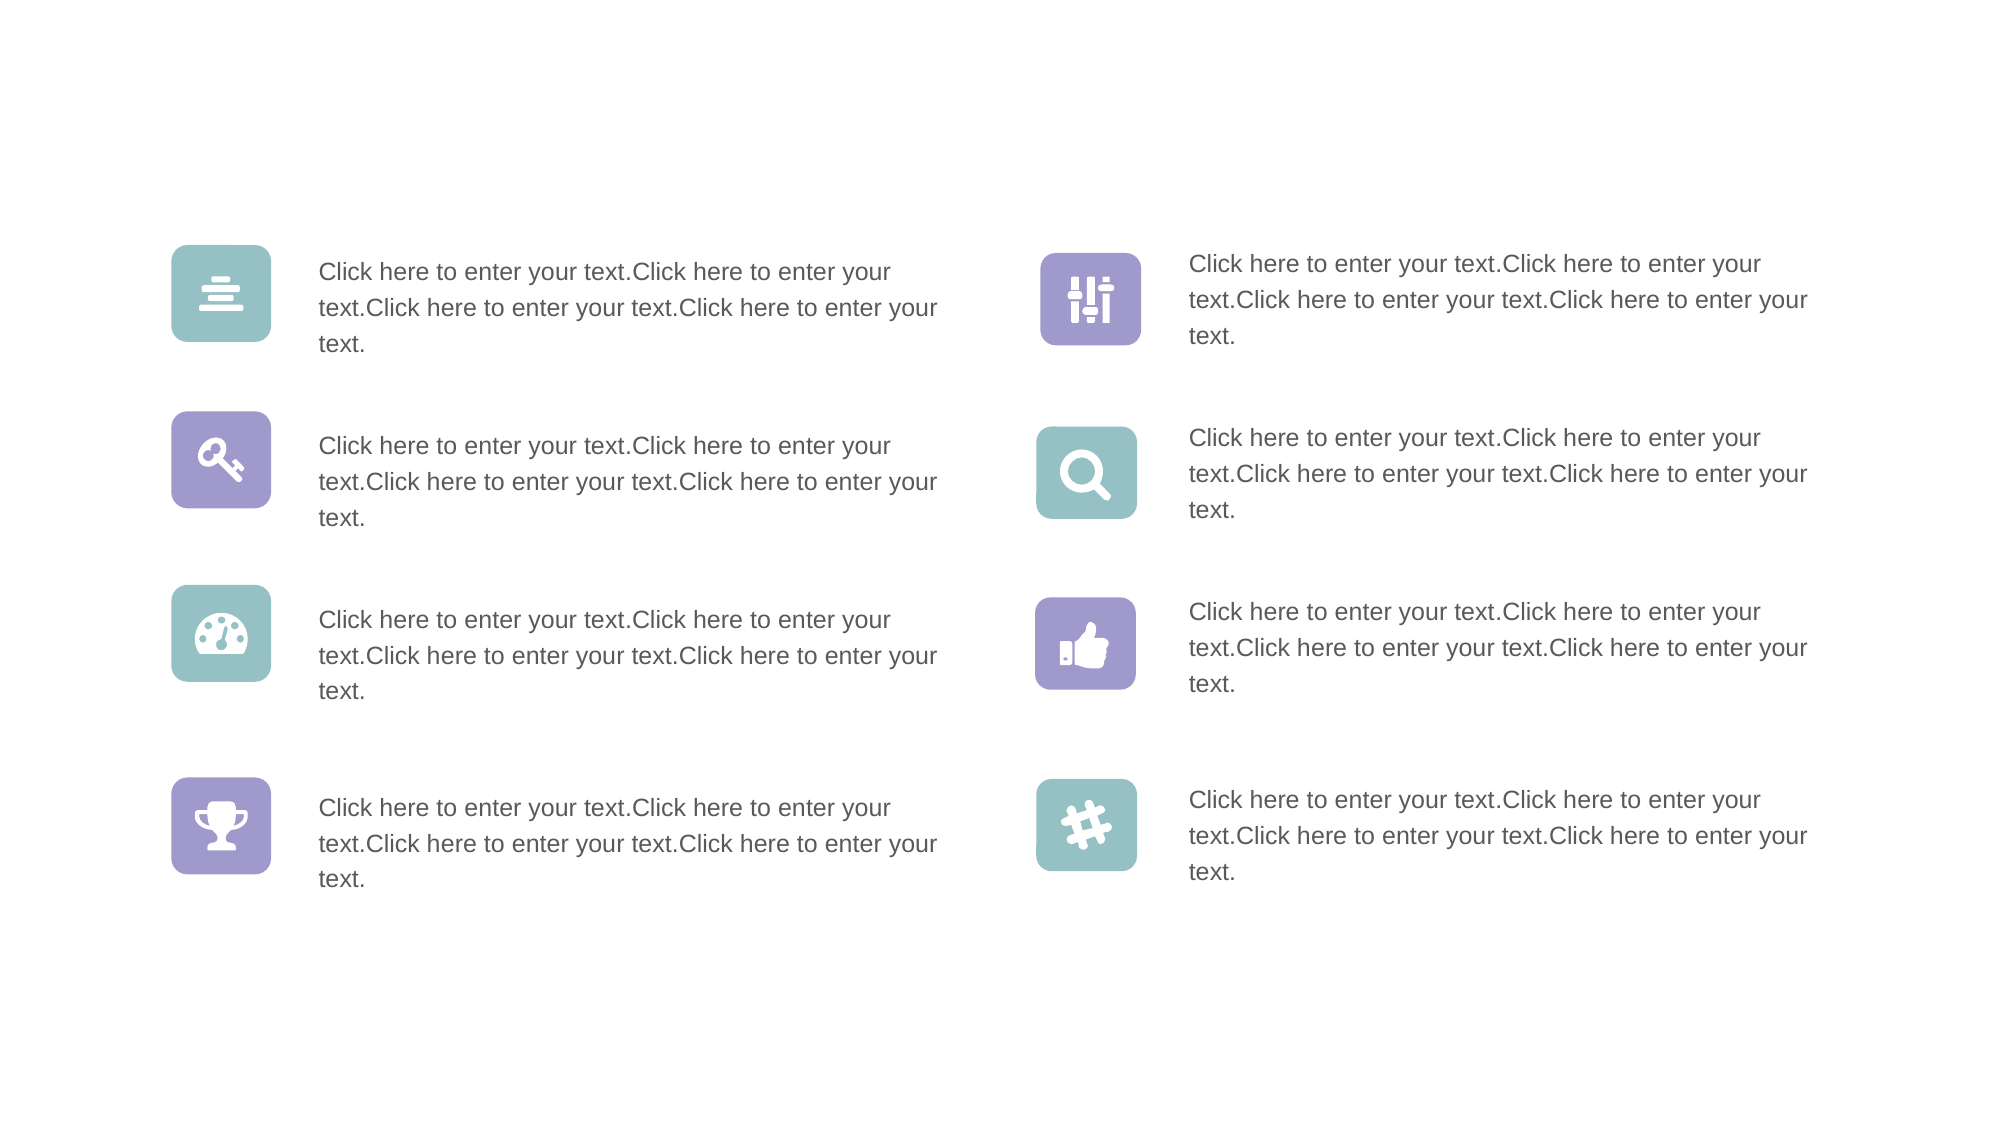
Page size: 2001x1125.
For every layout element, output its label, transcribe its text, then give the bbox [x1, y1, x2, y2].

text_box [171, 411, 272, 509]
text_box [171, 244, 272, 342]
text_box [1035, 597, 1136, 690]
text_box Click here to enter your text.Click here to enter your text.Click here to enter your text.Click here to enter your text. [1173, 582, 1847, 705]
text_box Click here to enter your text.Click here to enter your text.Click here to enter your text.Click here to enter your text. [303, 416, 977, 539]
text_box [1036, 426, 1137, 519]
text_box Click here to enter your text.Click here to enter your text.Click here to enter your text.Click here to enter your text. [1173, 408, 1847, 532]
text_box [171, 777, 272, 875]
text_box Click here to enter your text.Click here to enter your text.Click here to enter your text.Click here to enter your text. [1173, 234, 1838, 357]
text_box Click here to enter your text.Click here to enter your text.Click here to enter your text.Click here to enter your text. [303, 777, 977, 901]
text_box Click here to enter your text.Click here to enter your text.Click here to enter your text.Click here to enter your text. [1173, 770, 1847, 893]
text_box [1040, 252, 1142, 346]
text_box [171, 584, 272, 682]
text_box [1036, 778, 1137, 872]
text_box Click here to enter your text.Click here to enter your text.Click here to enter your text.Click here to enter your text. [303, 589, 977, 713]
text_box Click here to enter your text.Click here to enter your text.Click here to enter your text.Click here to enter your text. [303, 242, 968, 365]
